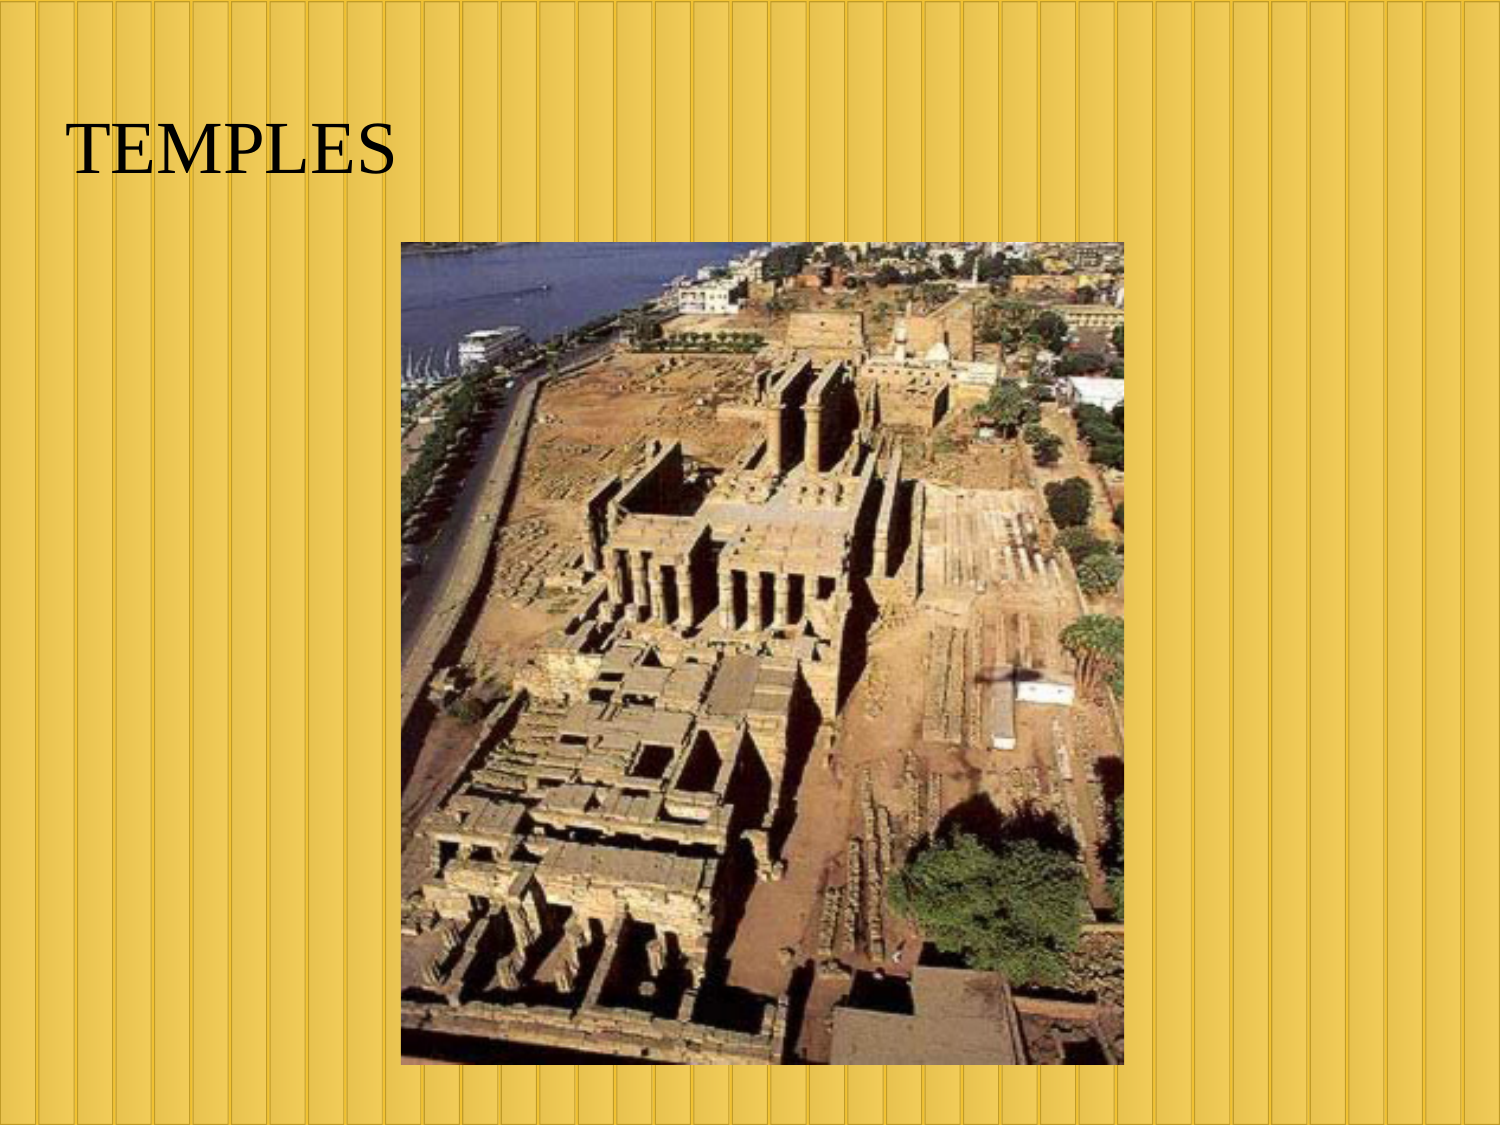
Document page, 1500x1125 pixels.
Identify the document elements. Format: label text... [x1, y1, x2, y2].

title Temples [50, 42, 1475, 246]
text_box [400, 242, 1125, 1065]
